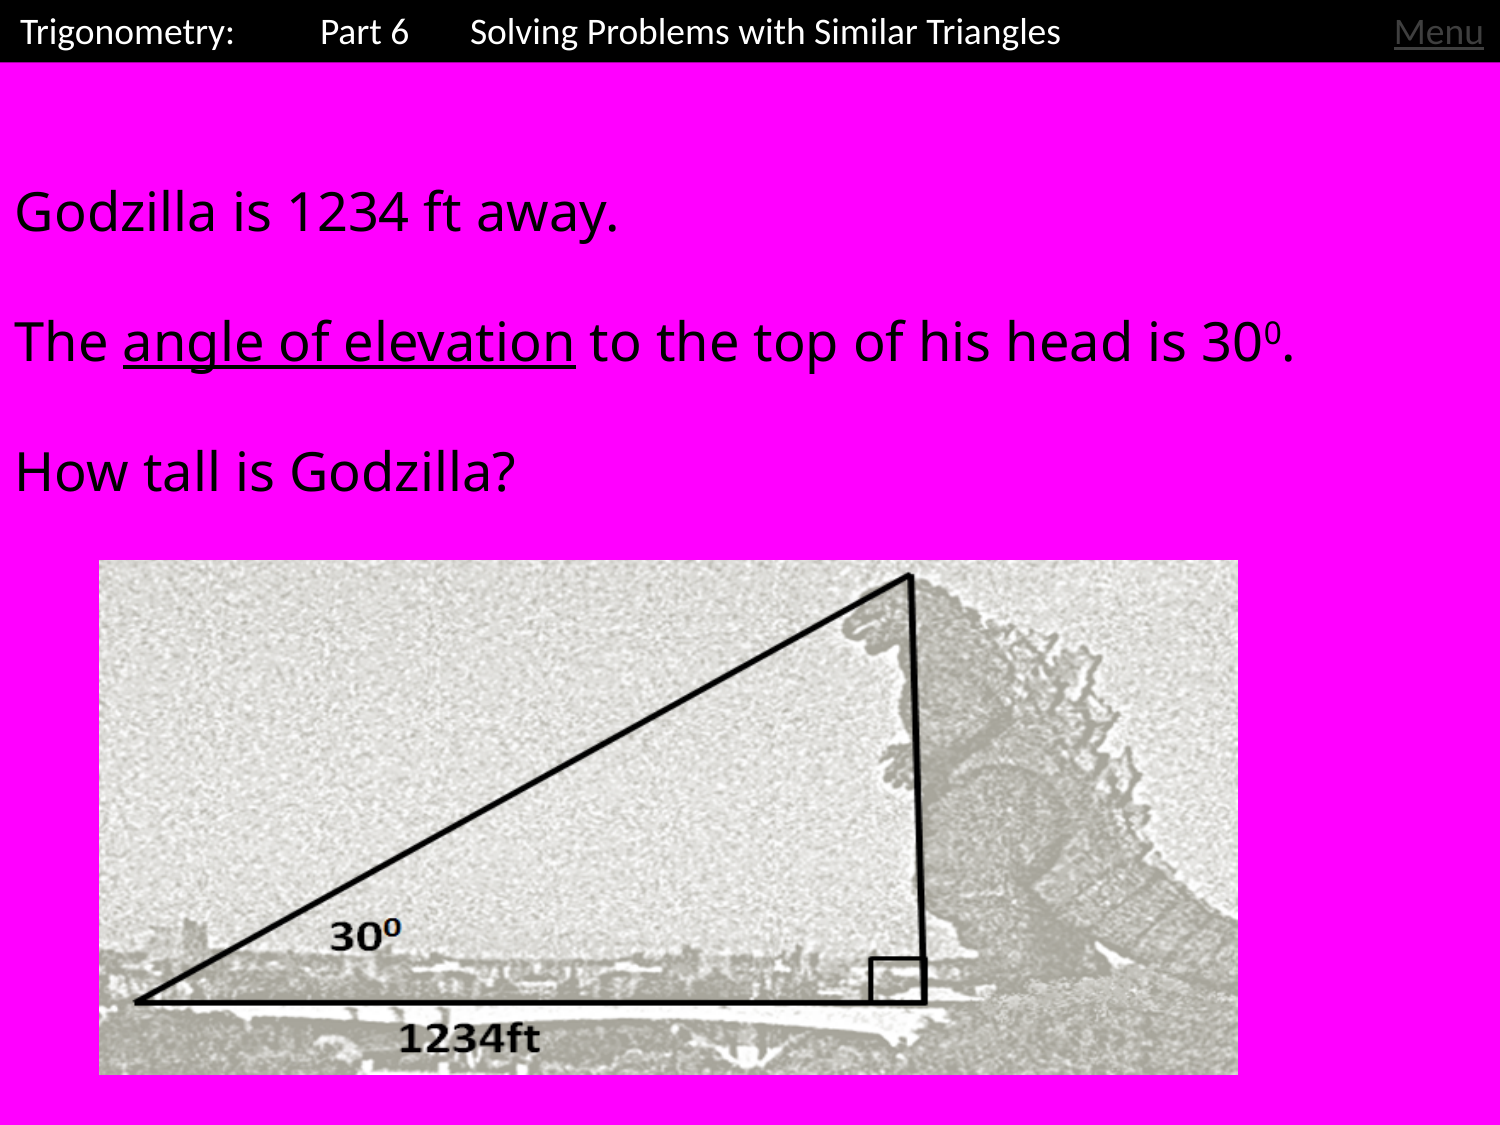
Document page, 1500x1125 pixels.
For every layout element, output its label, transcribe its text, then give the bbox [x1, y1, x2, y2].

text_box Menu [1379, 0, 1500, 60]
text_box Godzilla is 1234 ft away. The angle of elevation to the top of his head is 300. How tall is Godzilla? [0, 169, 1500, 510]
text_box [0, 0, 5, 62]
text_box Trigonometry: Part 6 Solving Problems with Similar Triangles [5, 0, 1086, 62]
text_box [0, 62, 1313, 168]
text_box [1086, 0, 1500, 64]
picture [99, 559, 1238, 1076]
